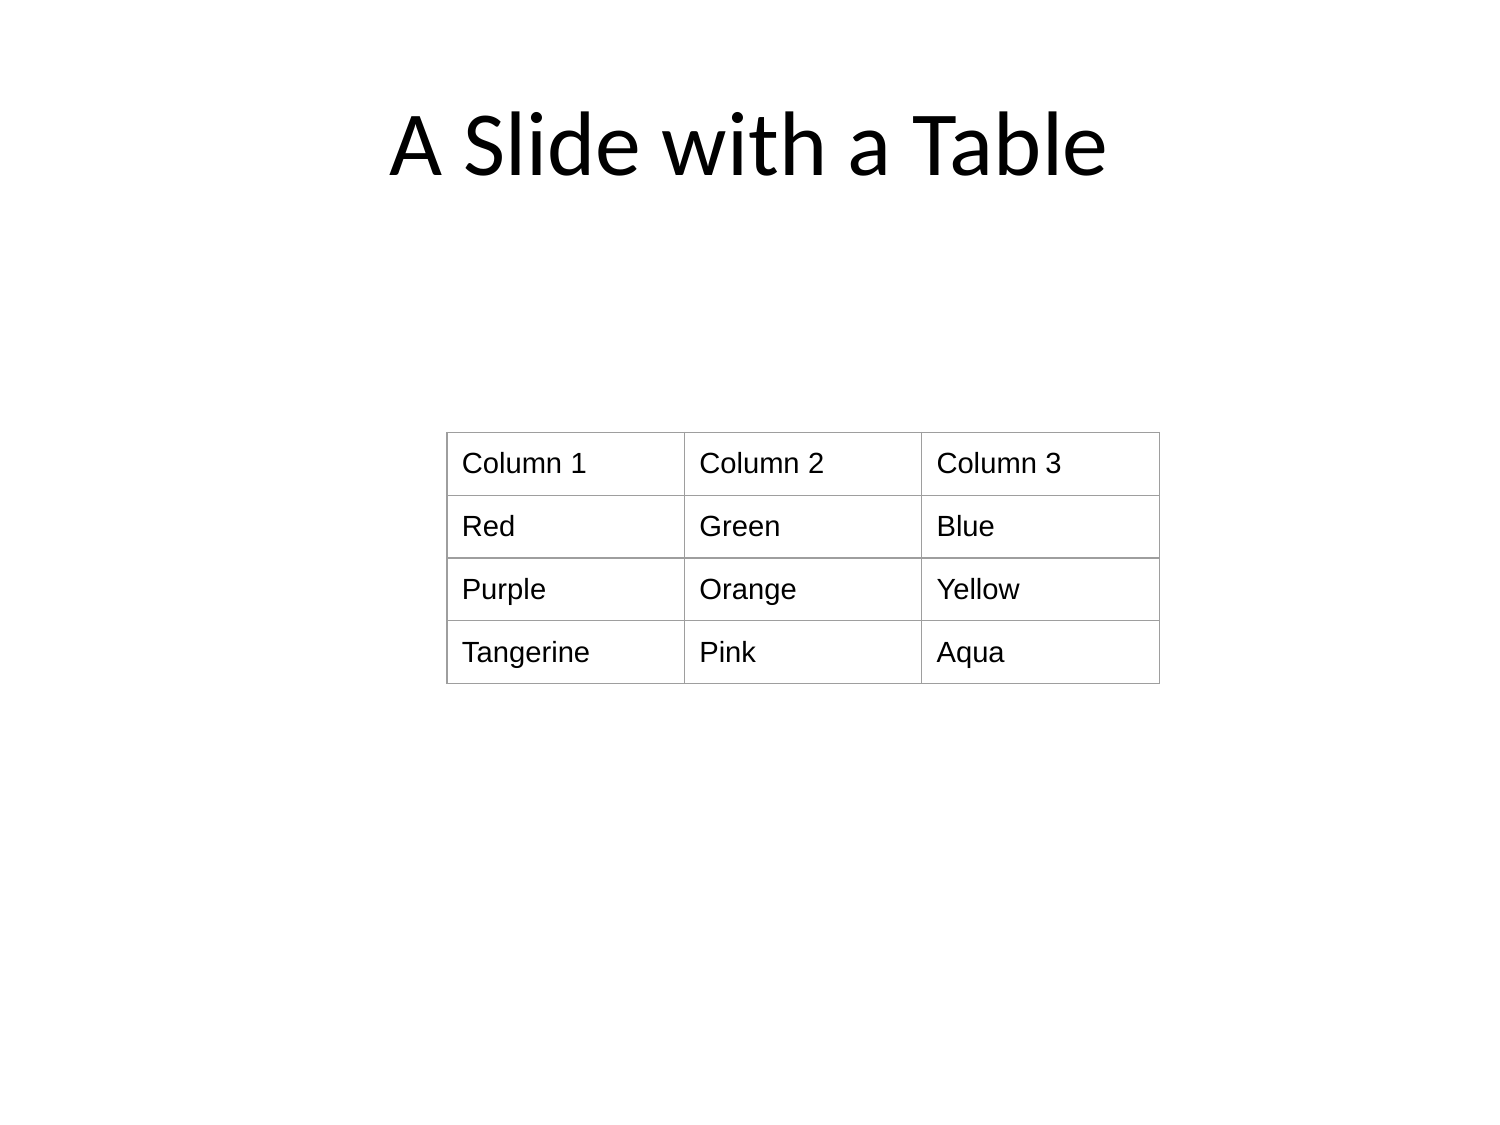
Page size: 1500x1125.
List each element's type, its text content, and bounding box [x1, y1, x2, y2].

table_cell Pink [685, 621, 921, 683]
table_cell Yellow [922, 559, 1159, 620]
table_cell Aqua [922, 621, 1159, 683]
table_cell Green [685, 496, 921, 557]
title A Slide with a Table [75, 45, 1425, 233]
table_cell Red [448, 496, 684, 557]
table_header Column 2 [685, 433, 921, 495]
table_cell Tangerine [448, 621, 684, 683]
table_cell Purple [448, 559, 684, 620]
table_header Column 3 [922, 433, 1159, 495]
table_cell Orange [685, 559, 921, 620]
table_header Column 1 [448, 433, 684, 495]
table_cell Blue [922, 496, 1159, 557]
